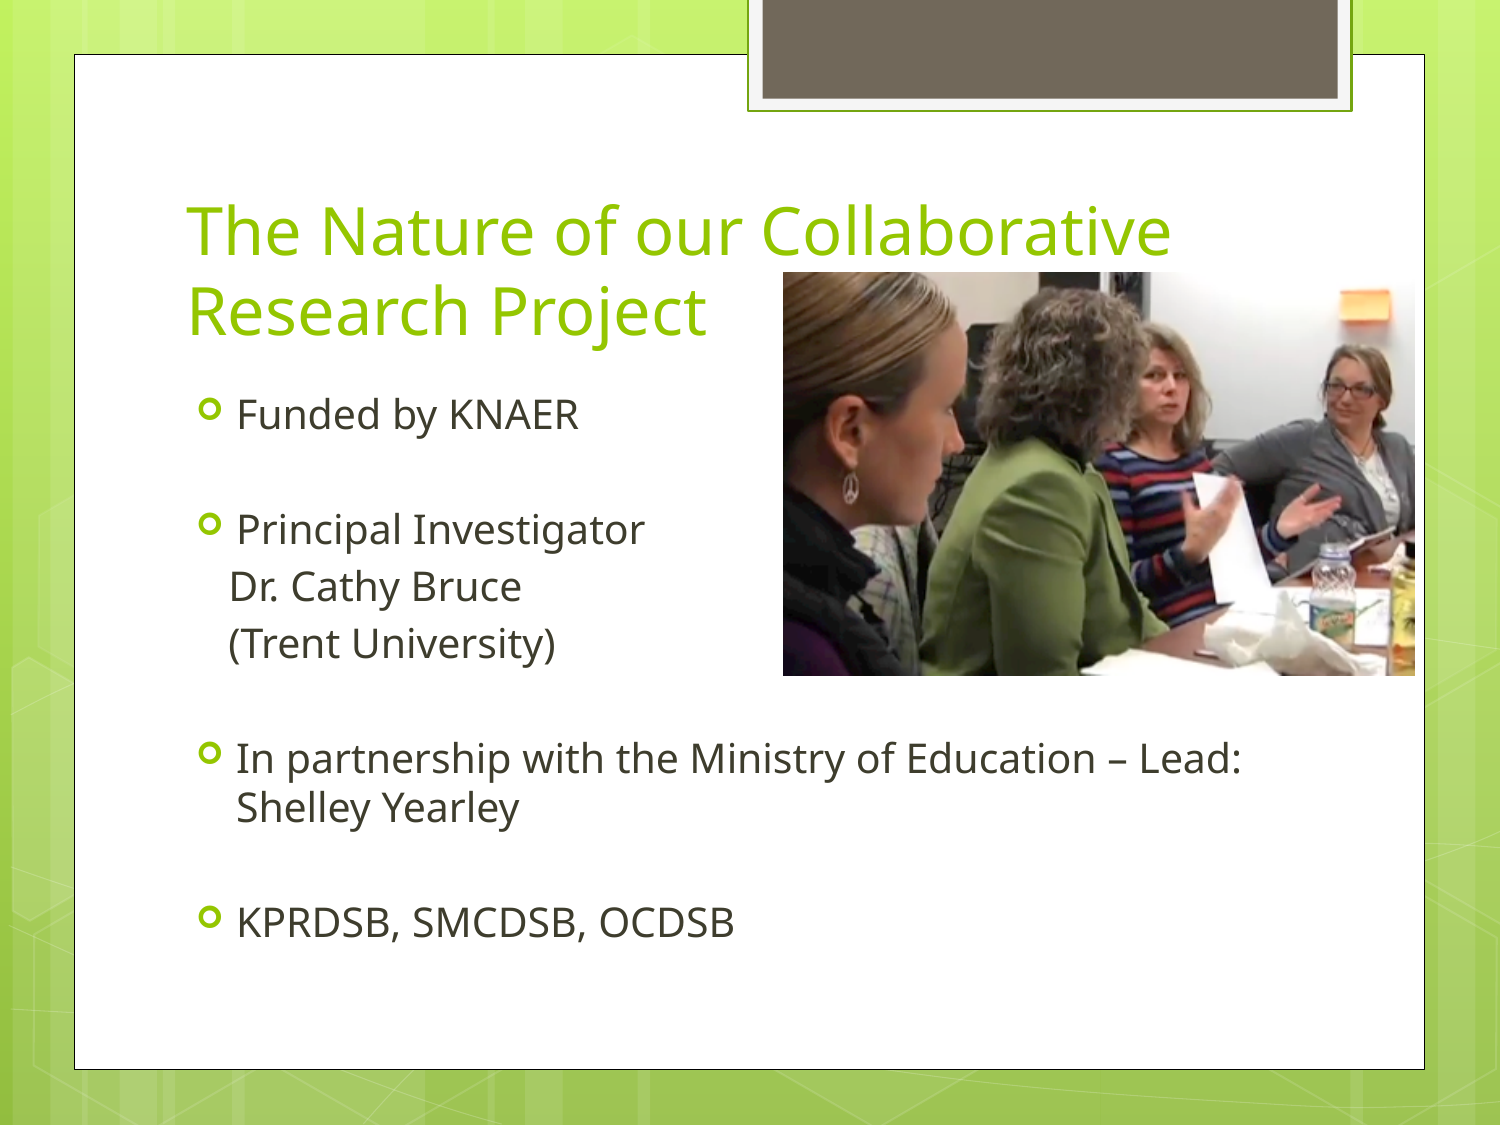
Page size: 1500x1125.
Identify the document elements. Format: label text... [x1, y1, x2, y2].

picture [782, 272, 1415, 676]
title The Nature of our Collaborative Research Project [171, 168, 1324, 357]
list Funded by KNAER Principal Investigator Dr. Cathy Bruce (Trent University) In partnership with the Ministry of Education – Lead: Shelley Yearley KPRDSB, SMCDSB, OCDSB [171, 381, 1283, 957]
